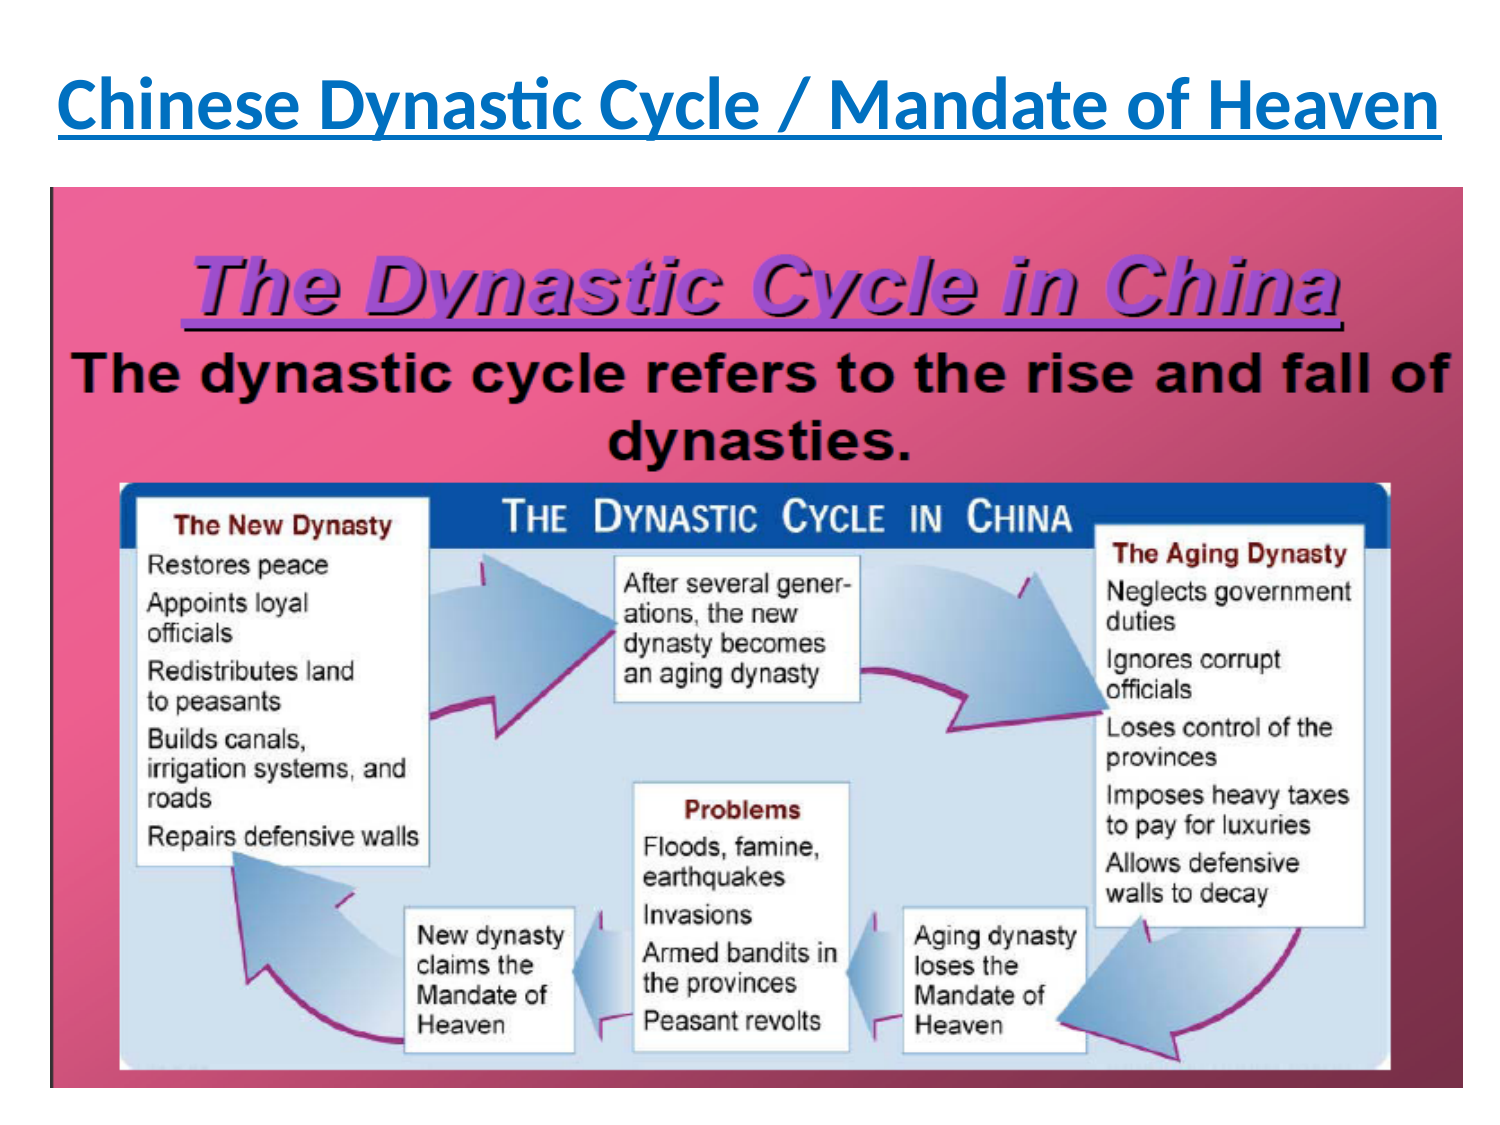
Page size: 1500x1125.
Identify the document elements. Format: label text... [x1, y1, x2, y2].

title Chinese Dynastic Cycle / Mandate of Heaven [37, 24, 1463, 175]
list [49, 187, 1463, 1088]
